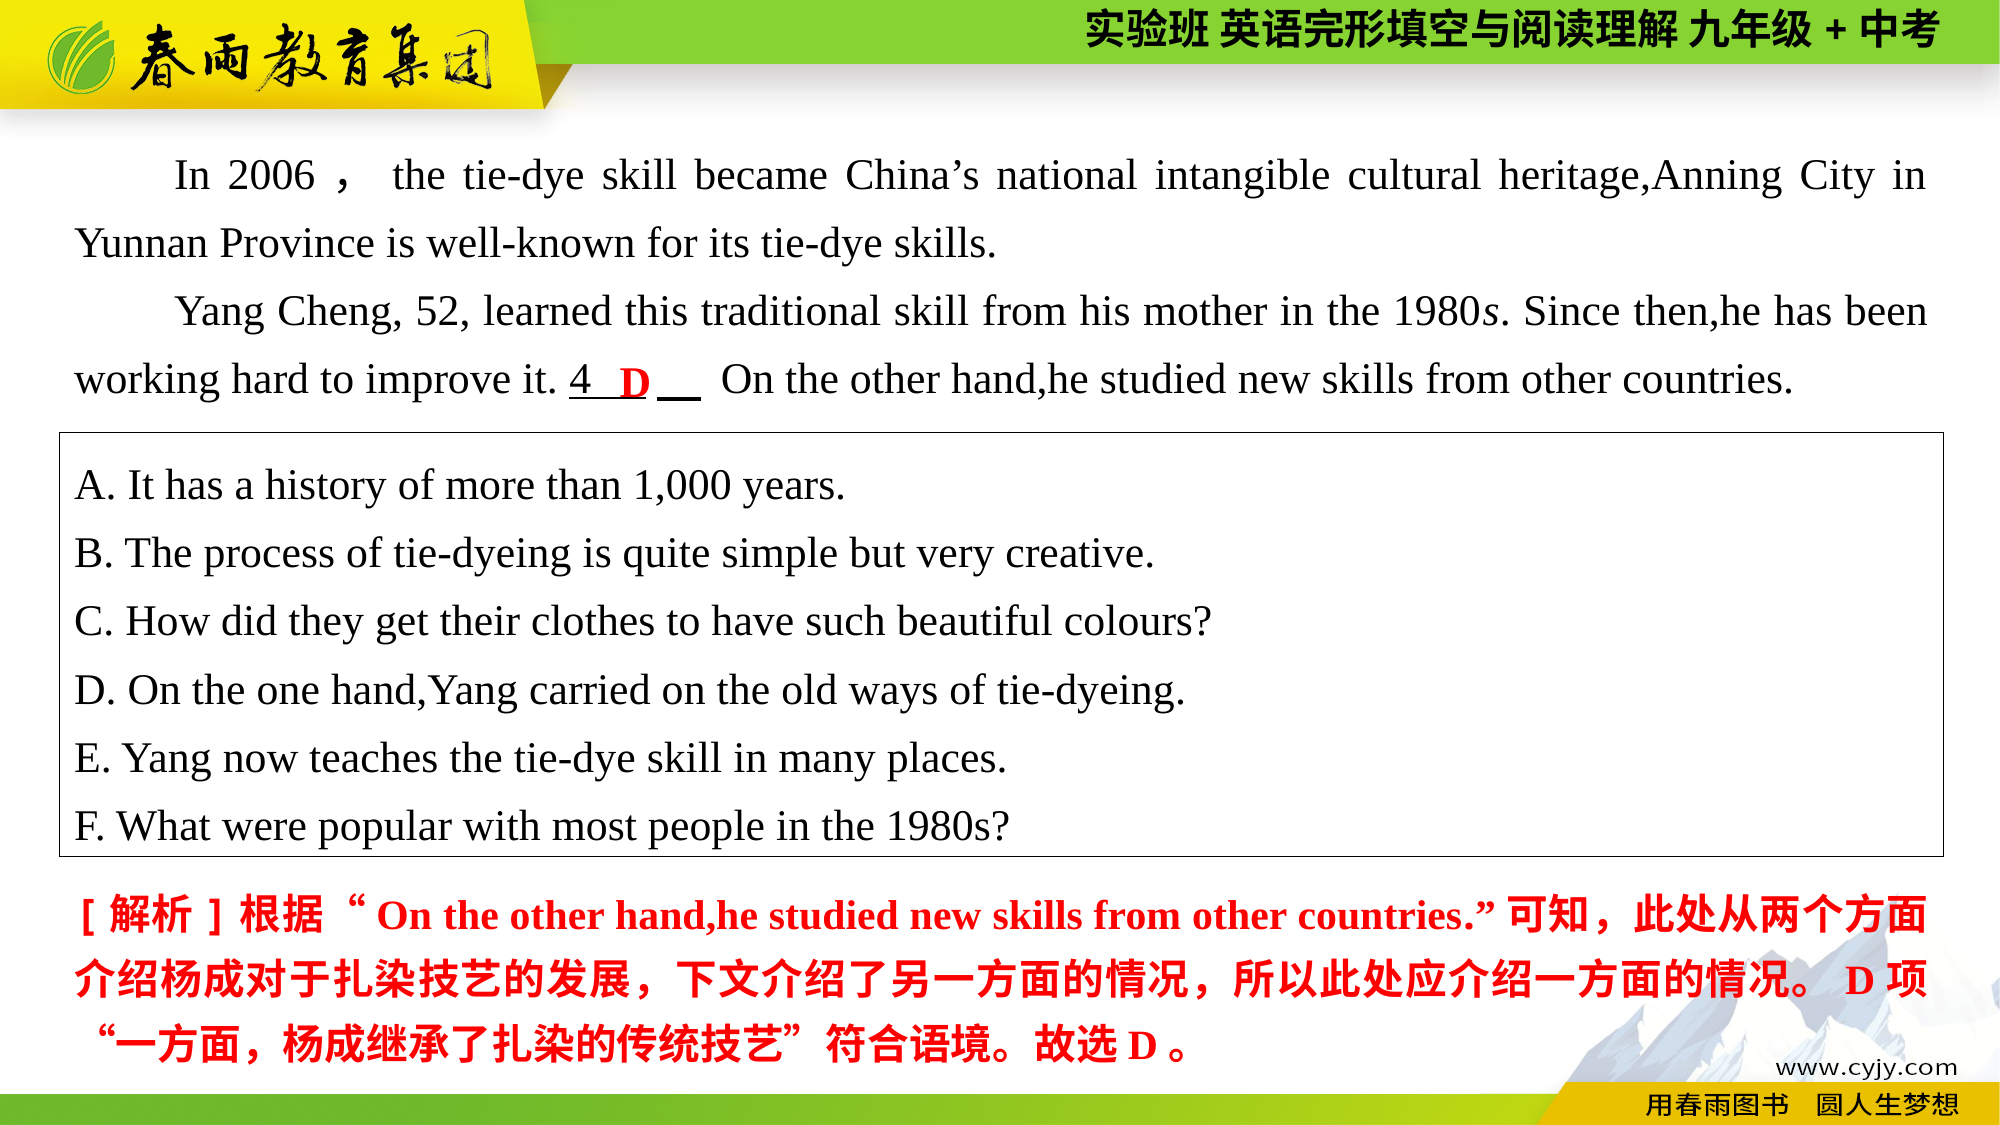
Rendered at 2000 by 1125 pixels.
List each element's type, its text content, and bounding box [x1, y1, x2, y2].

text_box [解析]根据“On the other hand,he studied new skills from other countries.”可知，此处从两个方面介绍杨成对于扎染技艺的发展，下文介绍了另一方面的情况，所以此处应介绍一方面的情况。D项“一方面，杨成继承了扎染的传统技艺”符合语境。故选D。 [59, 865, 1944, 1076]
list In 2006，the tie-dye skill became China’s national intangible cultural heritage,Anning City in Yunnan Province is well-known for its tie-dye skills. Yang Cheng, 52, learned this traditional skill from his mother in the 1980s. Since then,he has been working hard to improve it. 4 On the other hand,he studied new skills from other countries. [59, 122, 1944, 413]
text_box A. It has a history of more than 1,000 years. B. The process of tie-dyeing is quite simple but very creative. C. How did they get their clothes to have such beautiful colours? D. On the one hand,Yang carried on the old ways of tie-dyeing. E. Yang now teaches the tie-dye skill in many places. F. What were popular with most people in the 1980s? [59, 432, 1944, 857]
text_box D [604, 330, 666, 414]
picture [0, 0, 2000, 1125]
